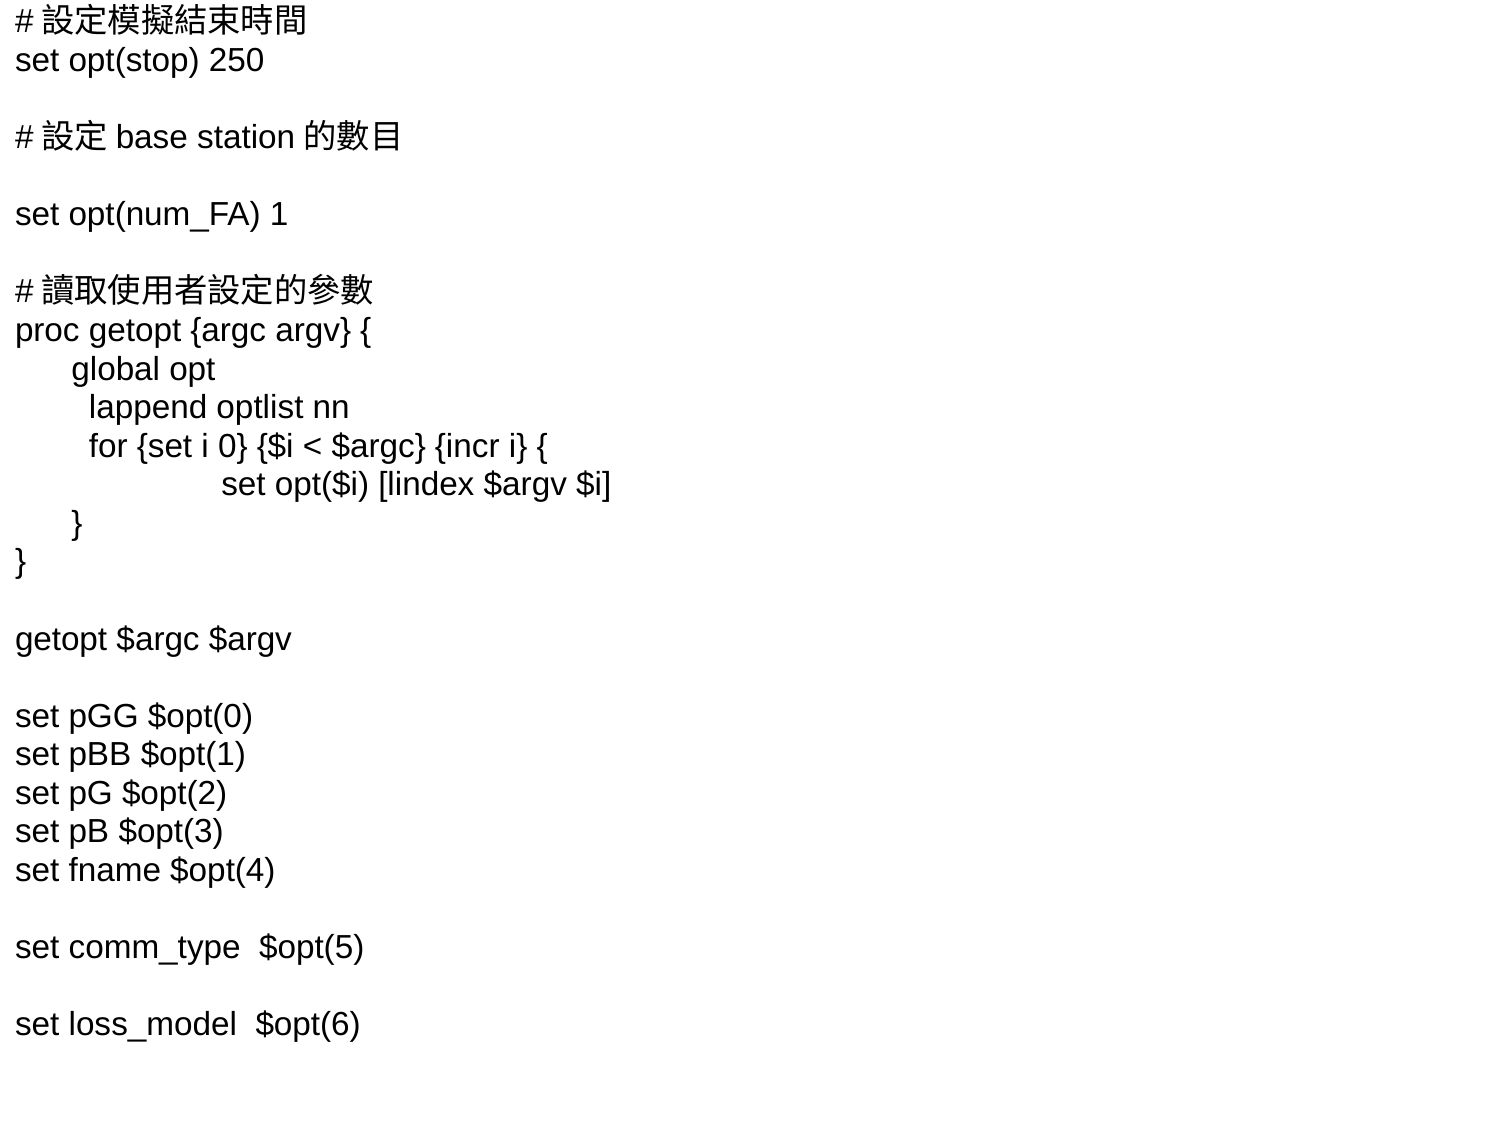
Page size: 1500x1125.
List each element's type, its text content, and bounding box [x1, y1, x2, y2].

list #設定模擬結束時間 set opt(stop) 250 #設定base station的數目 set opt(num_FA) 1 #讀取使用者設定的參數 proc getopt {argc argv} { global opt lappend optlist nn for {set i 0} {$i < $argc} {incr i} { set opt($i) [lindex $argv $i] } } getopt $argc $argv set pGG $opt(0) set pBB $opt(1) set pG $opt(2) set pB $opt(3) set fname $opt(4) set comm_type $opt(5) set loss_model $opt(6) [0, 0, 1500, 1125]
